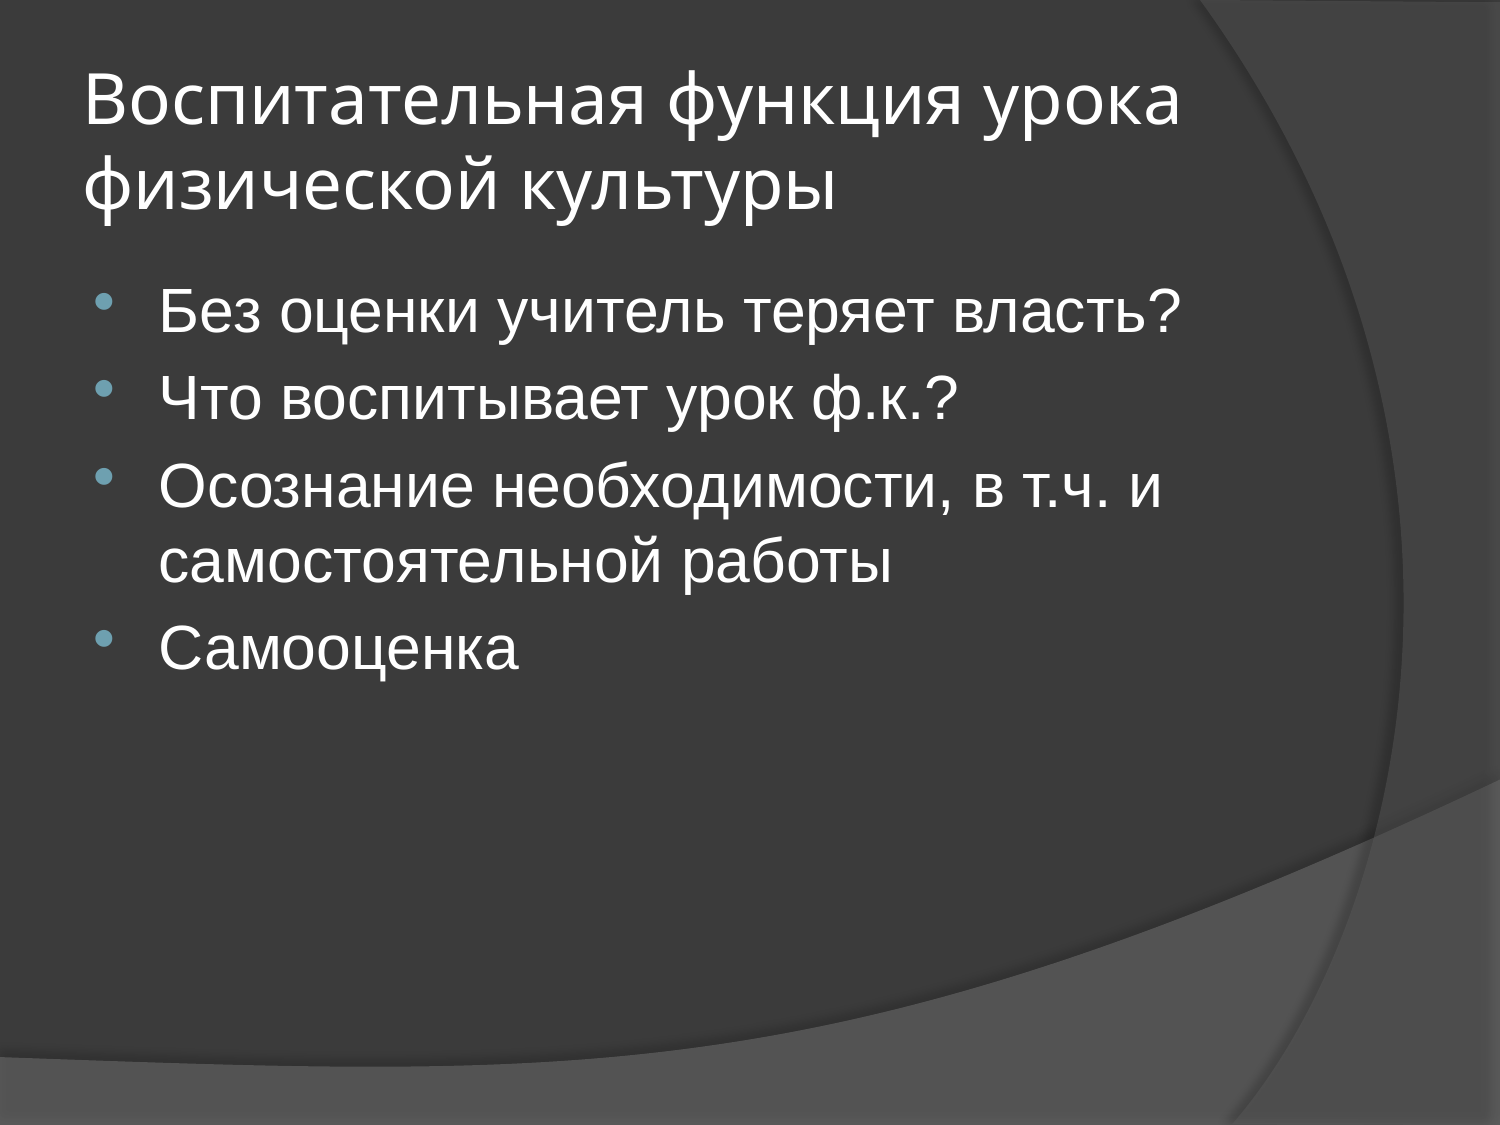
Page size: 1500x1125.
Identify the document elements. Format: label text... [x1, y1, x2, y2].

list Без оценки учитель теряет власть? Что воспитывает урок ф.к.? Осознание необходимости, в т.ч. и самостоятельной работы Самооценка [75, 262, 1300, 1005]
title Воспитательная функция урока физической культуры [75, 45, 1300, 233]
